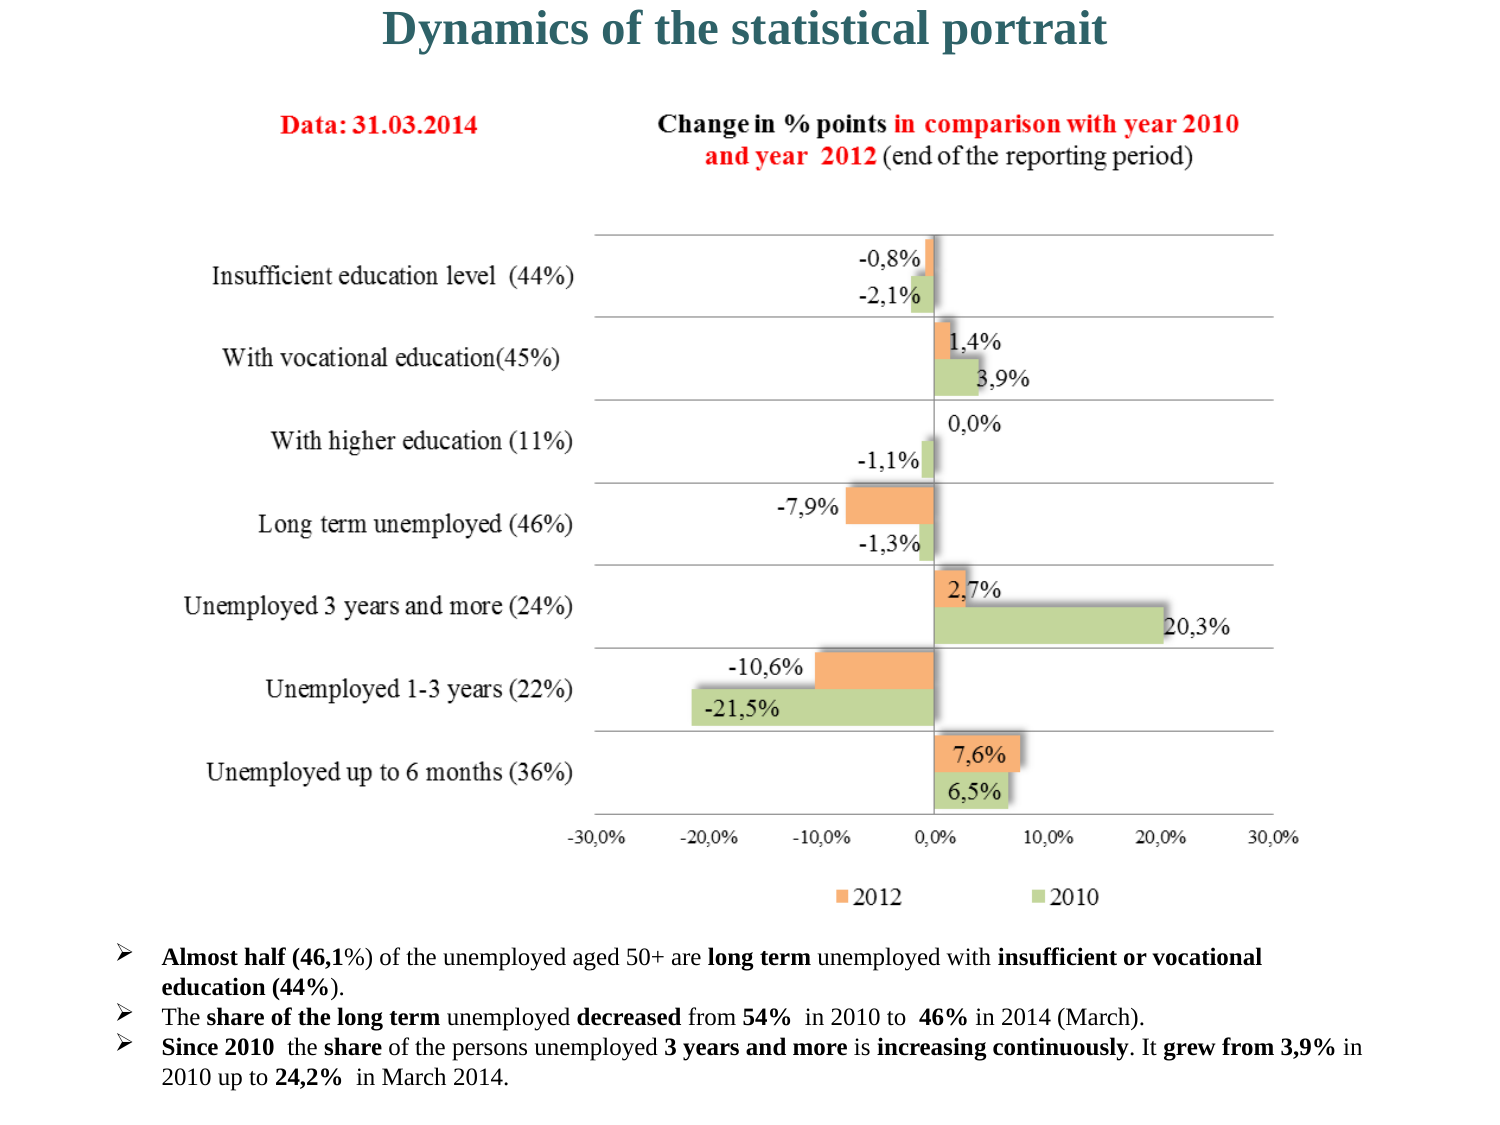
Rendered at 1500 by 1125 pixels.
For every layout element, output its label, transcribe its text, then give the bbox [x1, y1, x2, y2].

text_box Almost half (46,1%) of the unemployed aged 50+ are long term unemployed with insufficient or vocational education (44%). The share of the long term unemployed decreased from 54% in 2010 to 46% in 2014 (March). Since 2010 the share of the persons unemployed 3 years and more is increasing continuously. It grew from 3,9% in 2010 up to 24,2% in March 2014. [99, 933, 1378, 1098]
picture [62, 85, 1326, 942]
title Dynamics of the statistical portrait [76, 0, 1427, 106]
